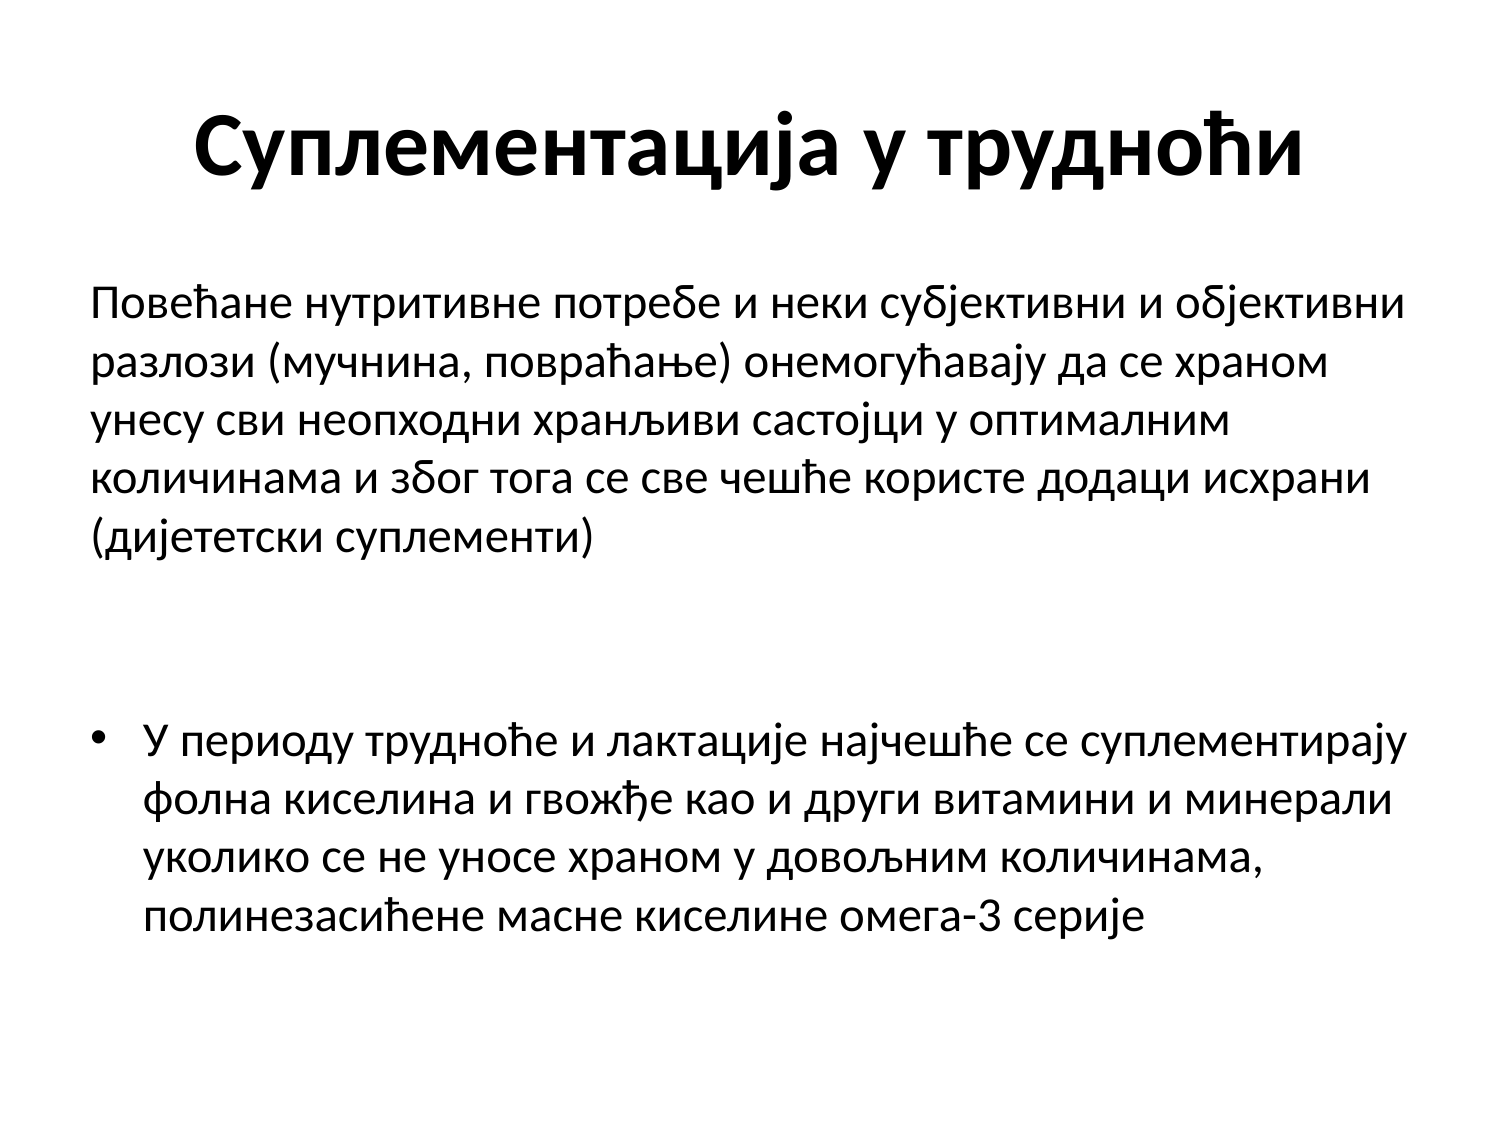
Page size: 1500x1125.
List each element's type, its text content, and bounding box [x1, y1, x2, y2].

title Суплементација у трудноћи [75, 45, 1425, 233]
list Повећане нутритивне потребе и неки субјективни и објективни разлози (мучнина, повраћање) онемогућавају да се храном унесу сви неопходни хранљиви састојци у оптималним количинама и због тога се све чешће користе додаци исхрани (дијететски суплементи) У периоду трудноће и лактације најчешће се суплементирају фолна киселина и гвожђе као и други витамини и минерали уколико се не уносе храном у довољним количинама, полинезасићене масне киселине омега-3 серије [75, 262, 1425, 1005]
